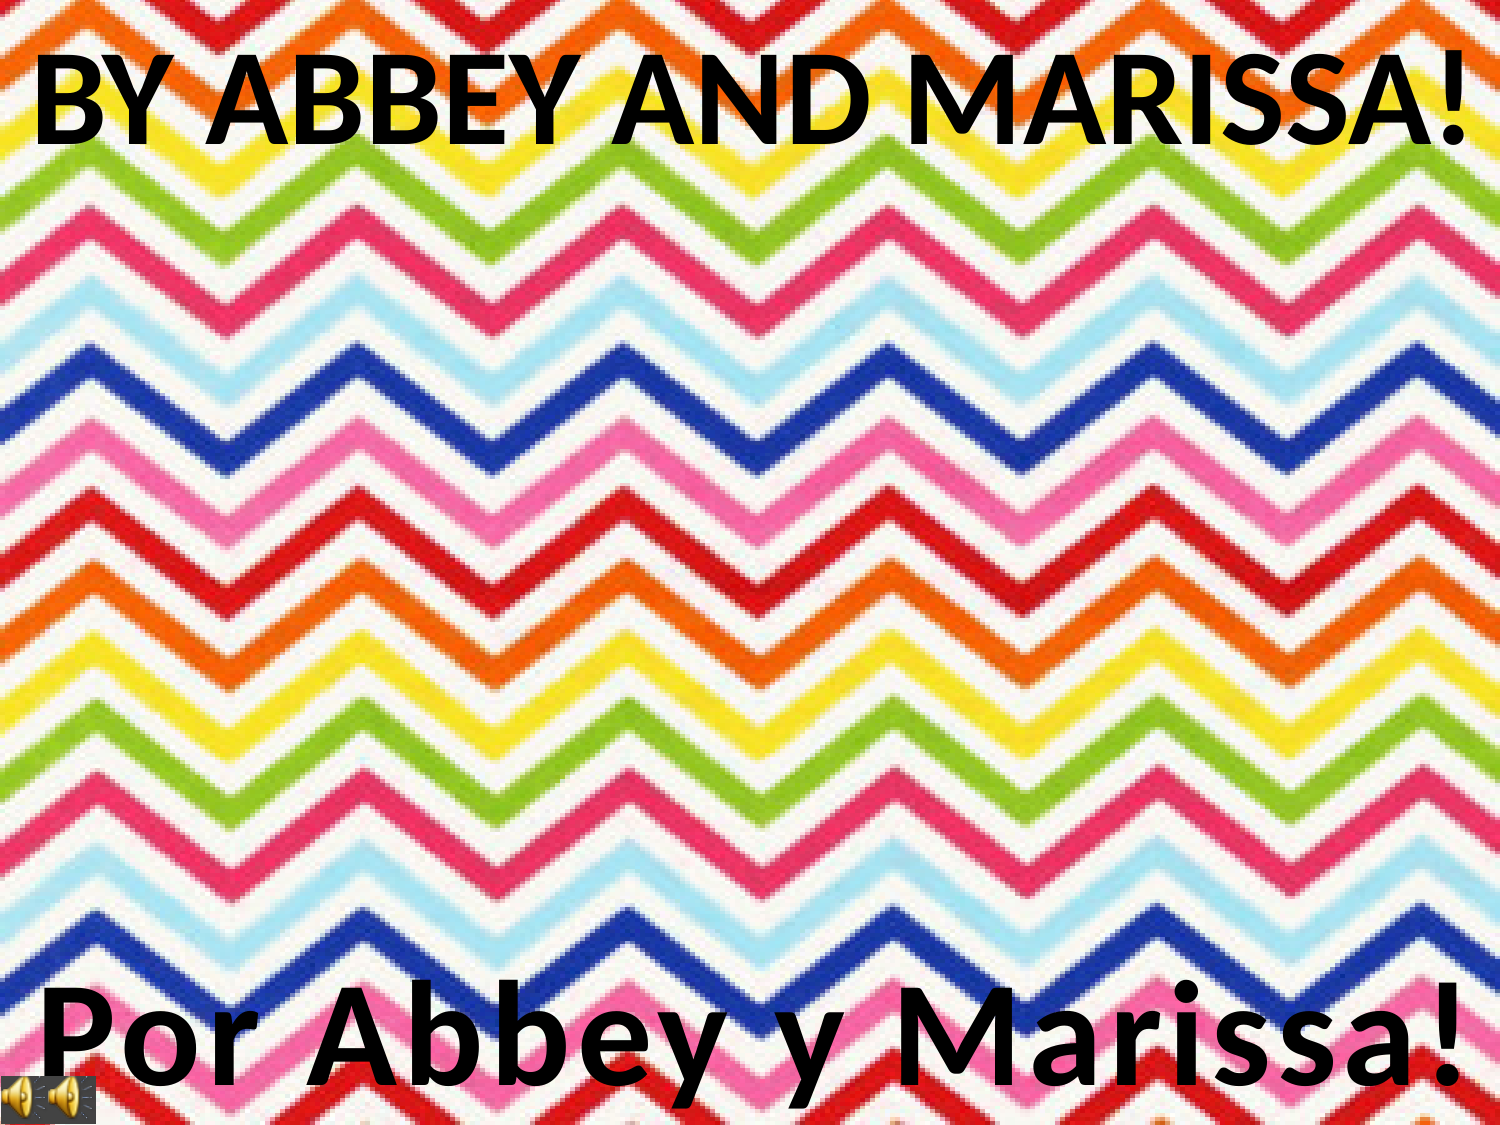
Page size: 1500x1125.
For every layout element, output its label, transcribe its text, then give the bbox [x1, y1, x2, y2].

text_box BY ABBEY AND MARISSa! [15, 0, 1493, 180]
text_box Por Abbey y Marissa! [21, 928, 1490, 1123]
picture [0, 0, 1500, 1125]
